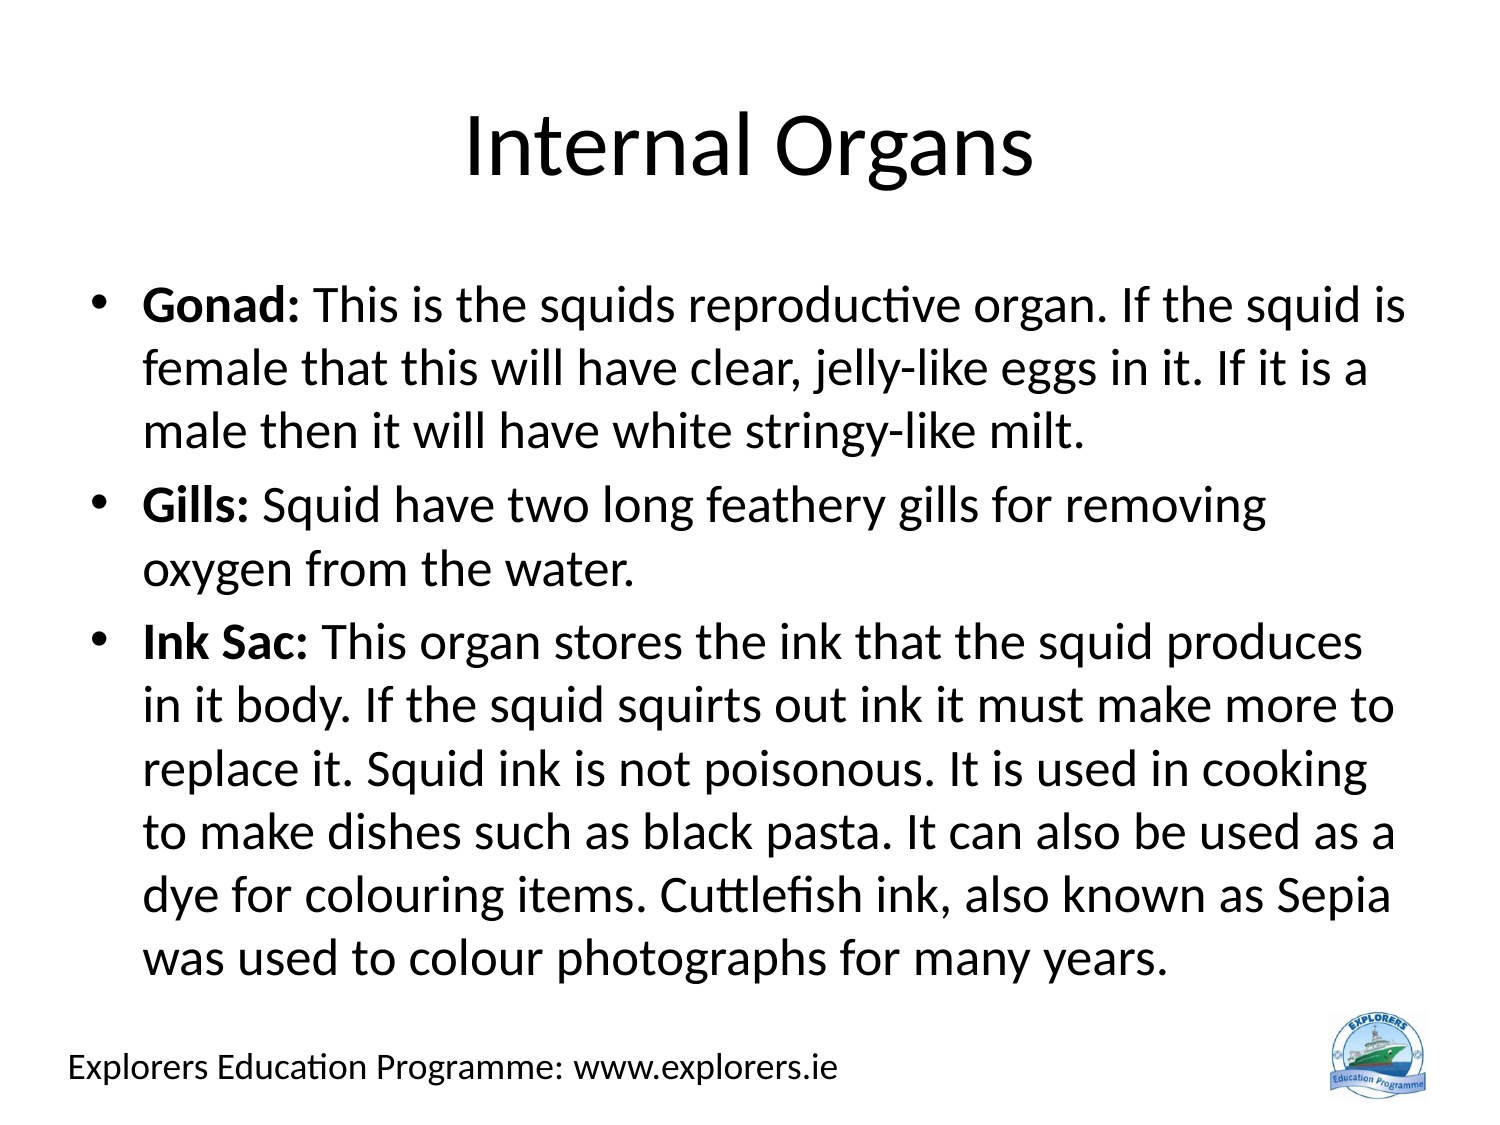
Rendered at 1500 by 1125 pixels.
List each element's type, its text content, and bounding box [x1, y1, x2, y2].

text_box Explorers Education Programme: www.explorers.ie [53, 1034, 1117, 1095]
picture [1328, 1011, 1428, 1102]
title Internal Organs [75, 45, 1425, 233]
list Gonad: This is the squids reproductive organ. If the squid is female that this will have clear, jelly-like eggs in it. If it is a male then it will have white stringy-like milt. Gills: Squid have two long feathery gills for removing oxygen from the water. Ink Sac: This organ stores the ink that the squid produces in it body. If the squid squirts out ink it must make more to replace it. Squid ink is not poisonous. It is used in cooking to make dishes such as black pasta. It can also be used as a dye for colouring items. Cuttlefish ink, also known as Sepia was used to colour photographs for many years. [75, 262, 1425, 1005]
